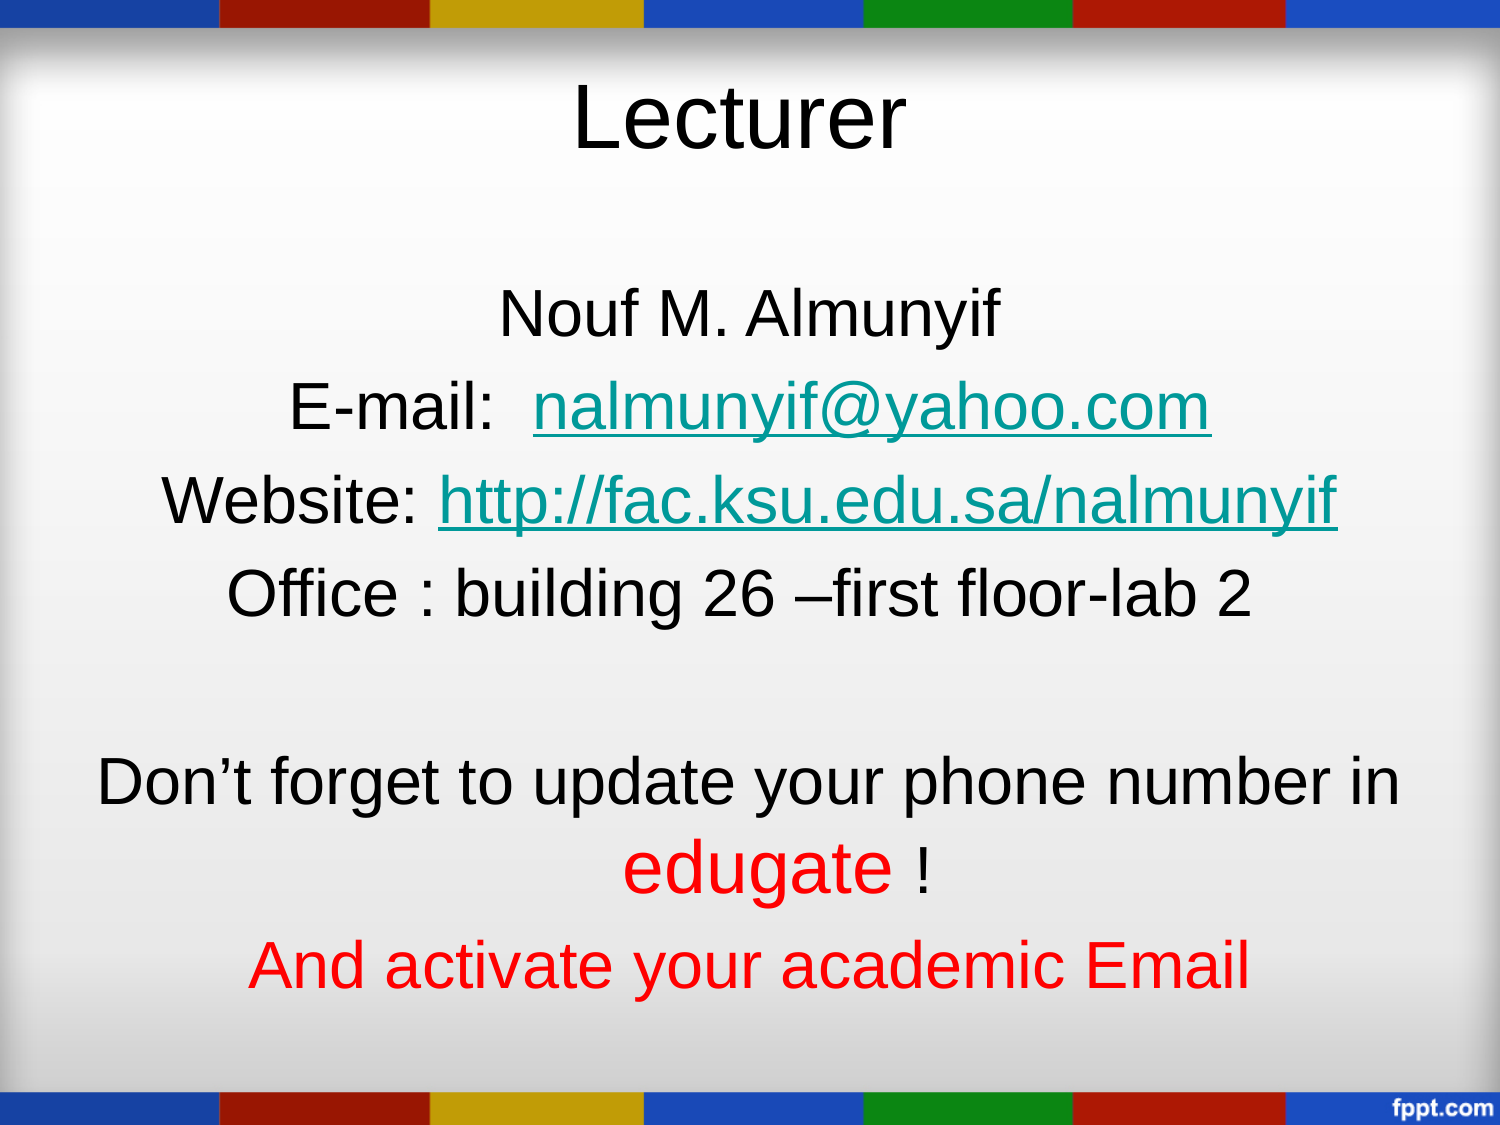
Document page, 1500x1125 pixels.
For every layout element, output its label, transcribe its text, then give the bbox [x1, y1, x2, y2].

picture [0, 0, 1500, 1125]
list Nouf M. Almunyif E-mail: nalmunyif@yahoo.com Website: http://fac.ksu.edu.sa/nalmunyif Office : building 26 –first floor-lab 2 Don’t forget to update your phone number in edugate ! And activate your academic Email [74, 262, 1426, 1006]
title Lecturer [64, 30, 1416, 193]
